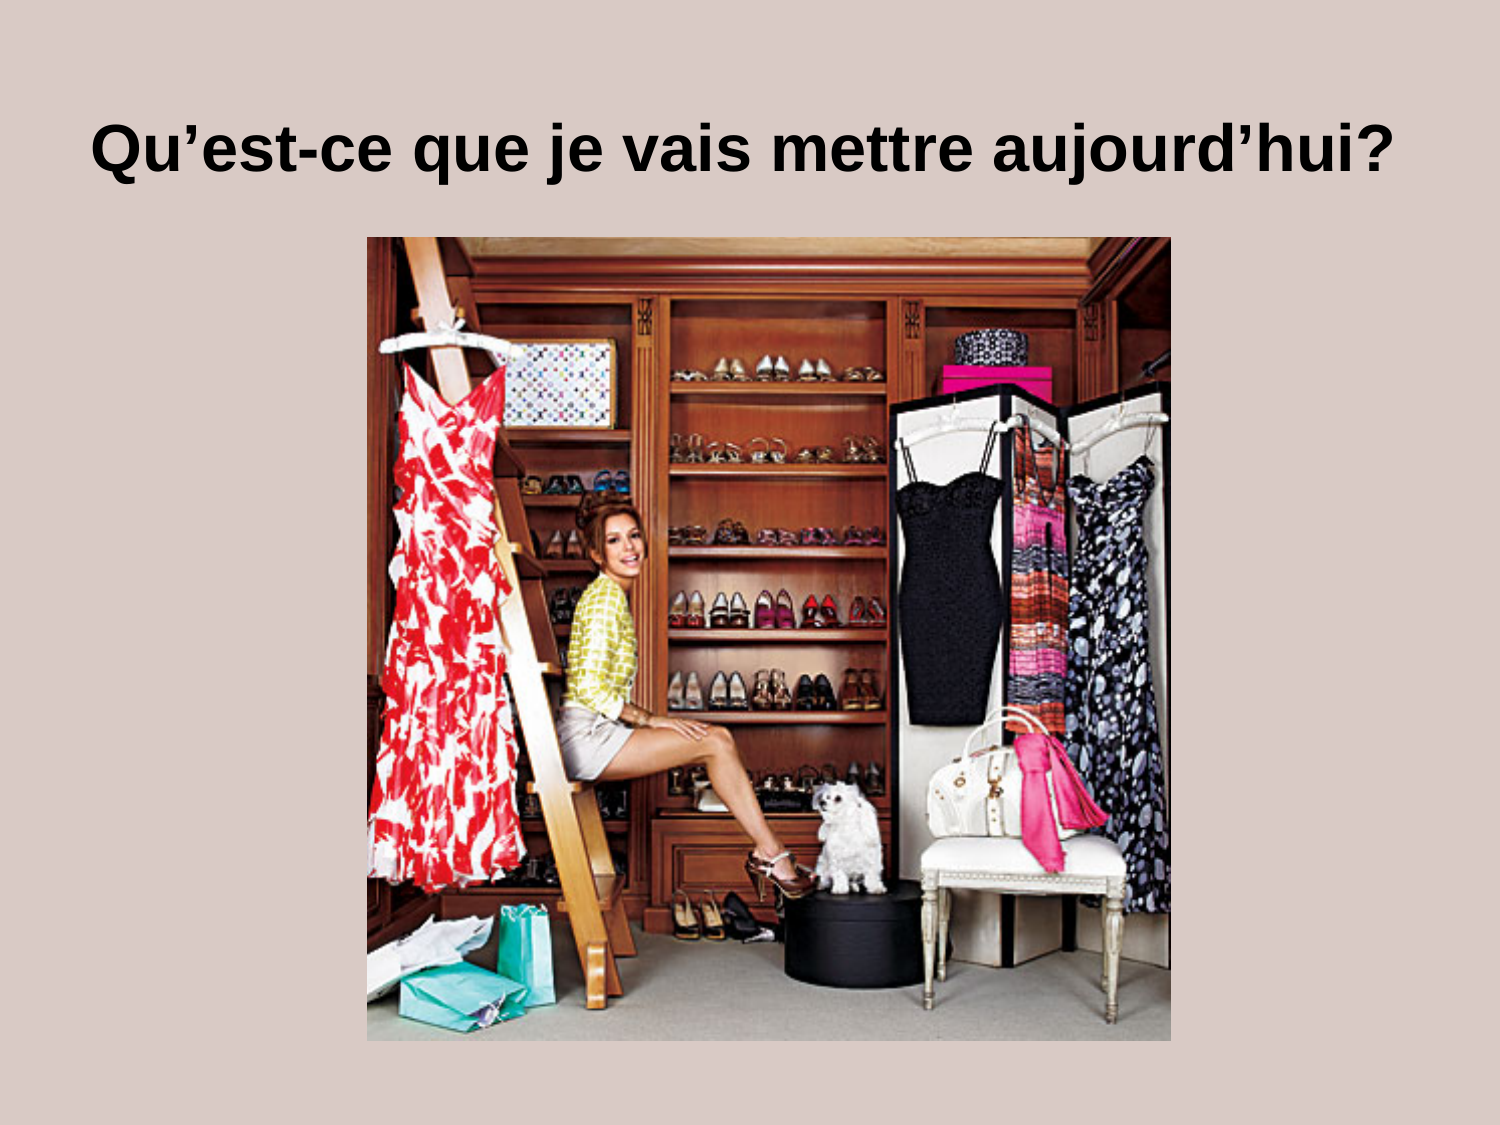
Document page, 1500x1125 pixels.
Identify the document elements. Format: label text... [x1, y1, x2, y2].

picture [366, 237, 1171, 1042]
title Qu’est-ce que je vais mettre aujourd’hui? [24, 49, 1463, 239]
